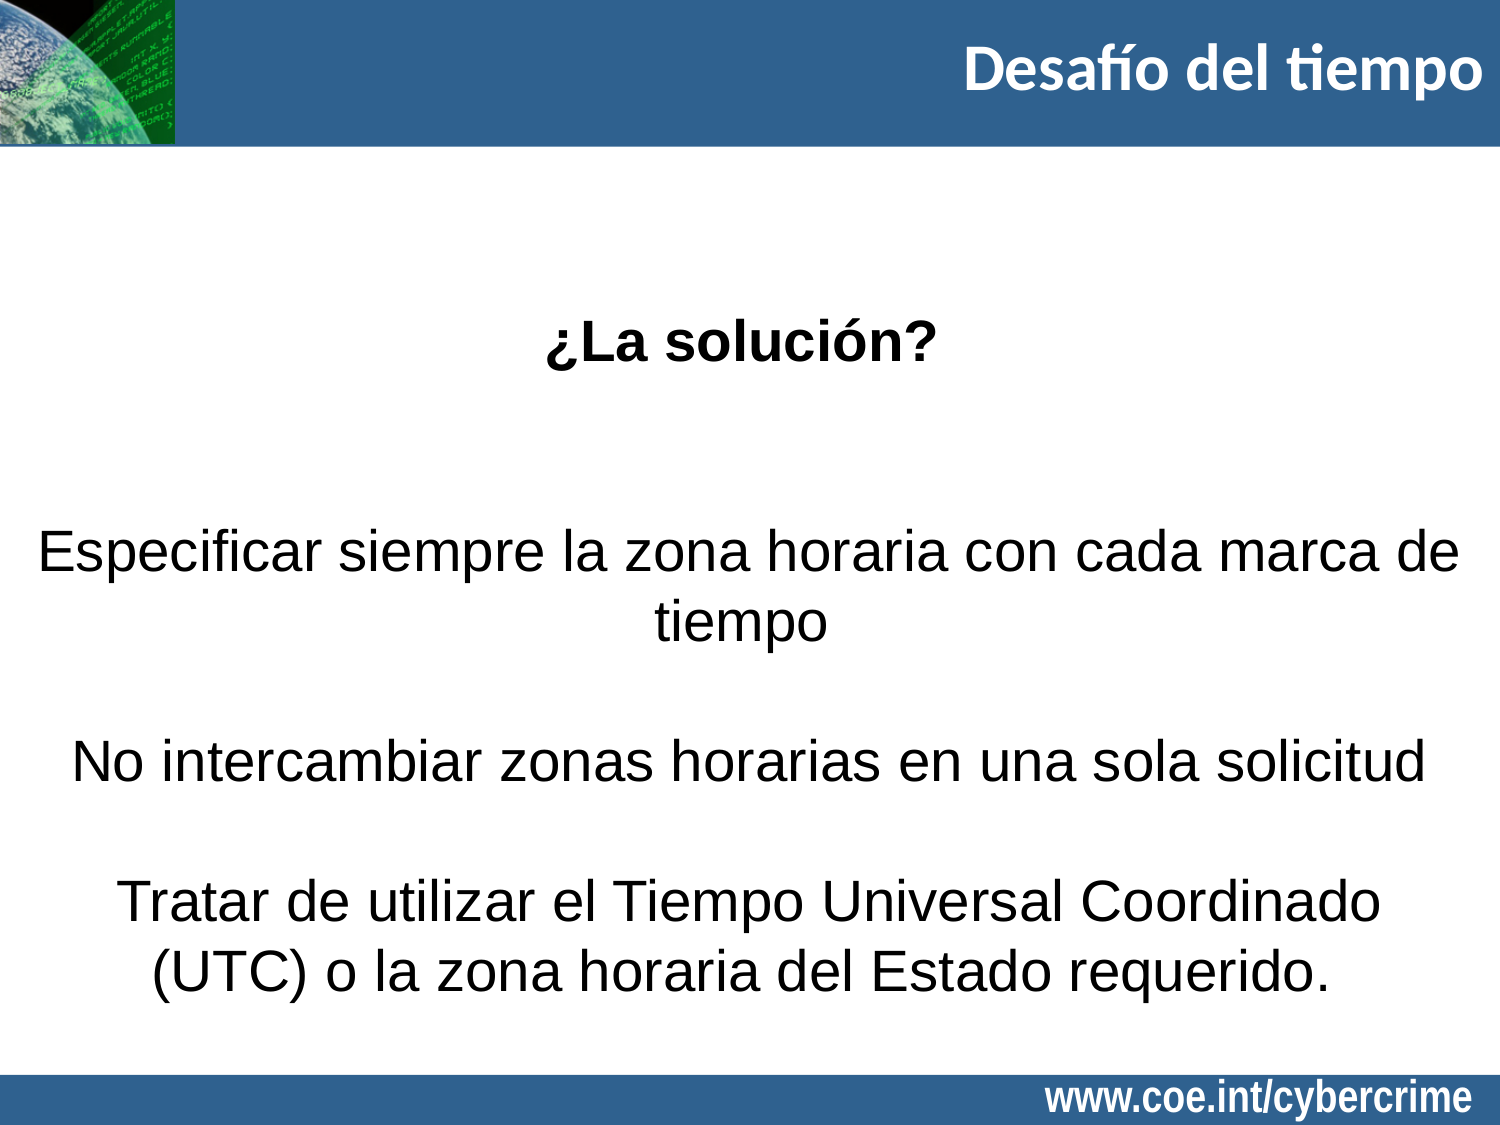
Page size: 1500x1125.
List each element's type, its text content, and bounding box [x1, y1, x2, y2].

text_box www.coe.int/cybercrime [1030, 1059, 1500, 1125]
text_box [0, 1073, 1030, 1125]
text_box Desafío del tiempo [177, 0, 1500, 149]
picture [0, 0, 175, 144]
text_box ¿La solución? Especificar siempre la zona horaria con cada marca de tiempo No intercambiar zonas horarias en una sola solicitud Tratar de utilizar el Tiempo Universal Coordinado (UTC) o la zona horaria del Estado requerido. [19, 156, 1481, 1011]
